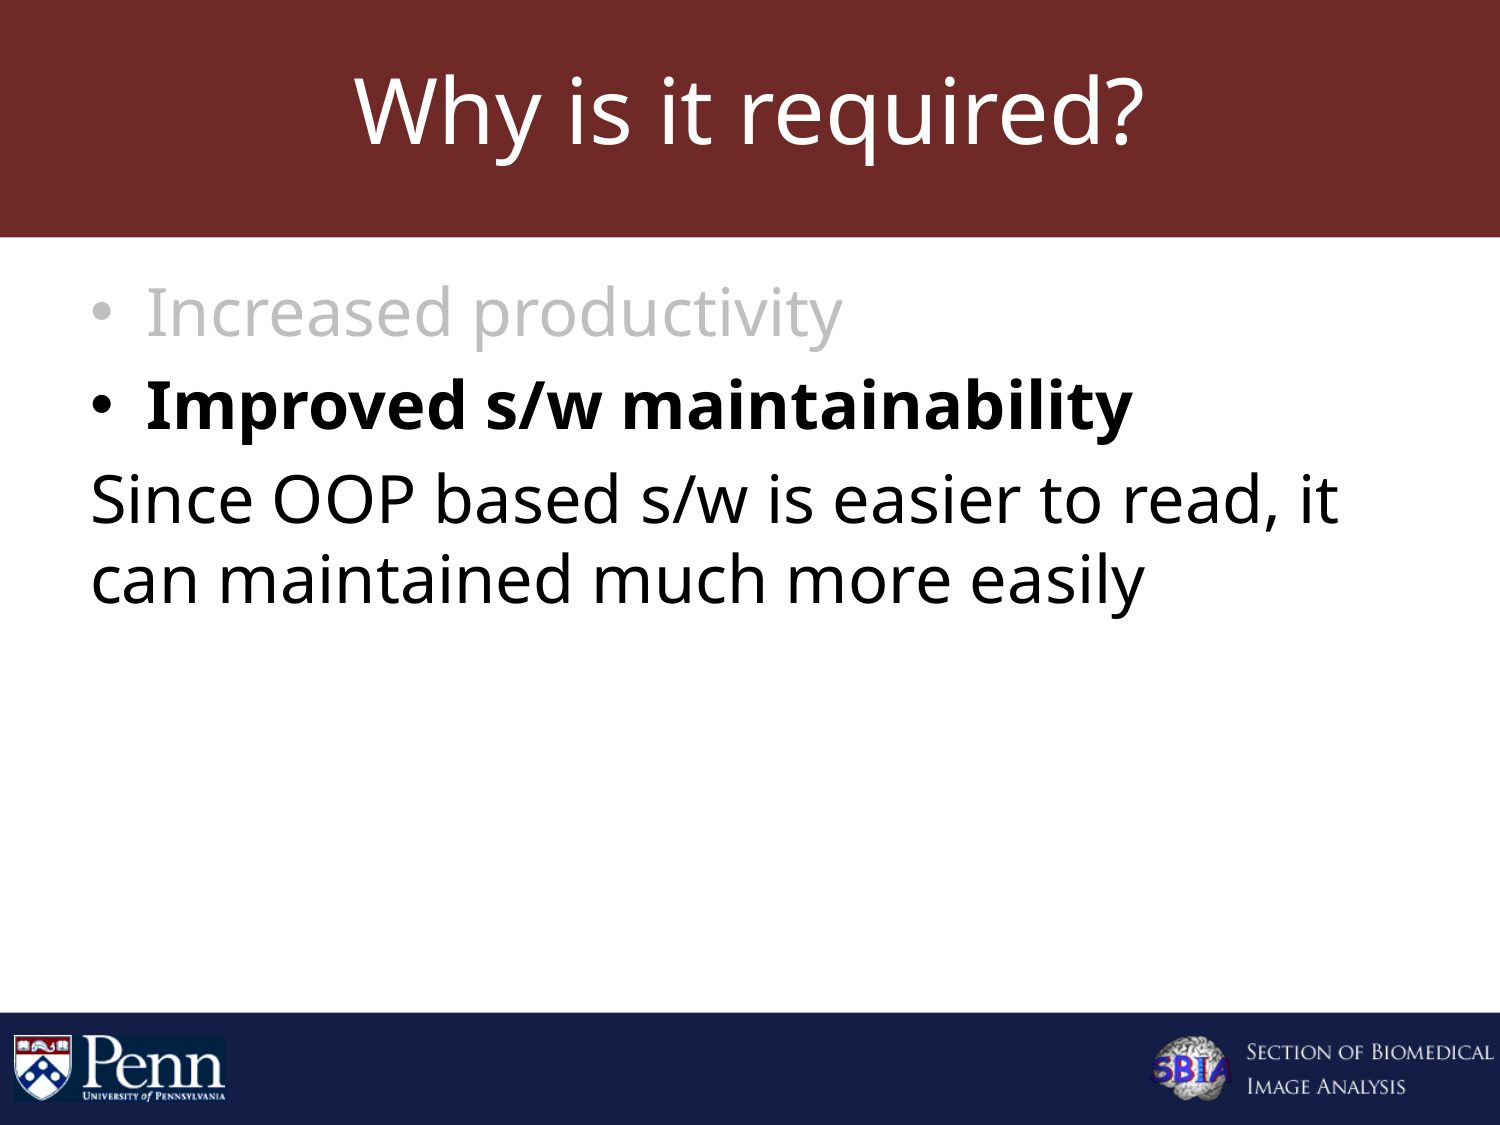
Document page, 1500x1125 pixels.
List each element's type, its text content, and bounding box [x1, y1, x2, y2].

picture [1149, 1034, 1494, 1103]
list Increased productivity Improved s/w maintainability Since OOP based s/w is easier to read, it can maintained much more easily [75, 262, 1425, 1013]
picture [14, 1035, 225, 1102]
title Why is it required? [75, 45, 1425, 238]
